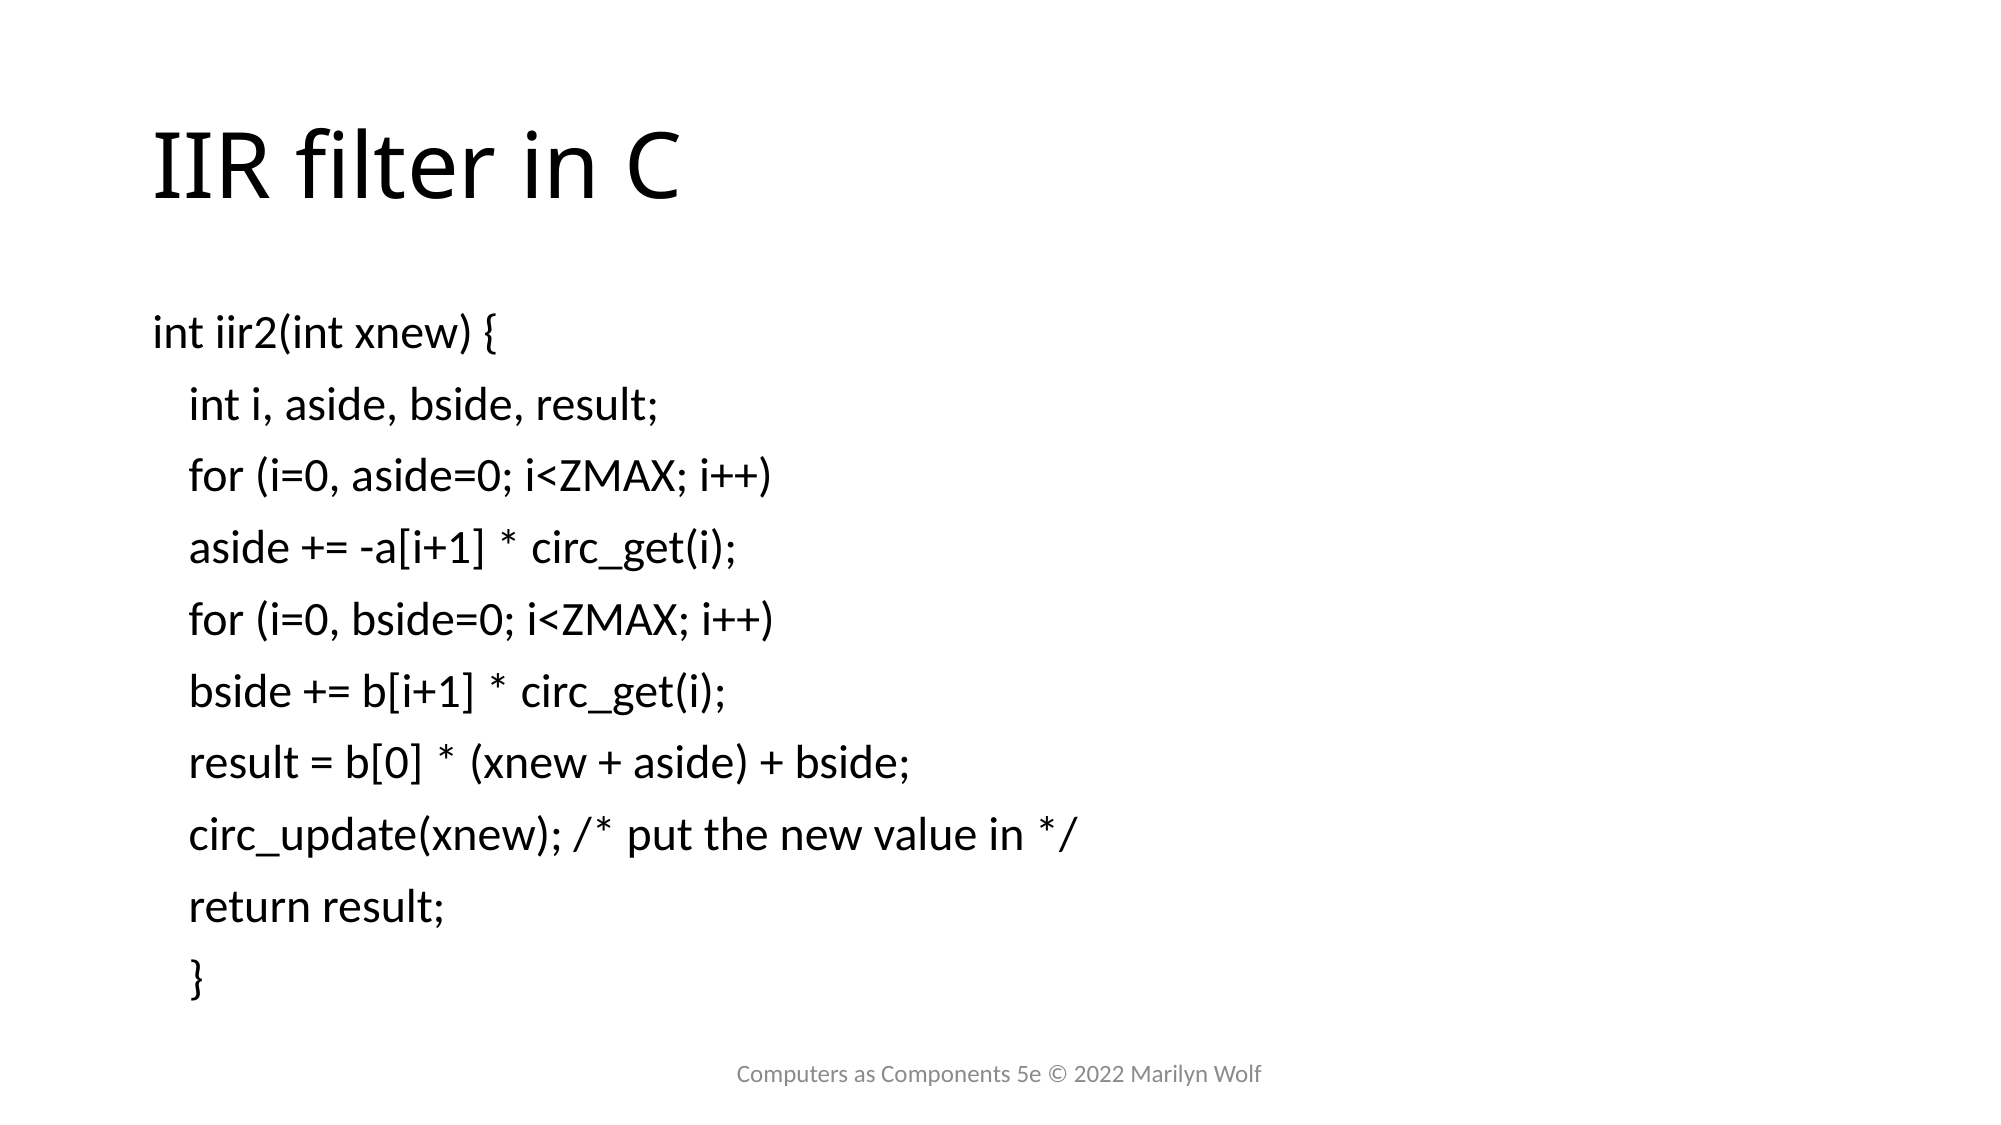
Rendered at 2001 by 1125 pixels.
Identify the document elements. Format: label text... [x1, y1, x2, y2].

list int iir2(int xnew) { int i, aside, bside, result; for (i=0, aside=0; i<ZMAX; i++) aside += -a[i+1] * circ_get(i); for (i=0, bside=0; i<ZMAX; i++) bside += b[i+1] * circ_get(i); result = b[0] * (xnew + aside) + bside; circ_update(xnew); /* put the new value in */ return result; } [137, 299, 1863, 1014]
title IIR filter in C [137, 59, 1863, 278]
footer Computers as Components 5e © 2022 Marilyn Wolf [662, 1042, 1338, 1103]
